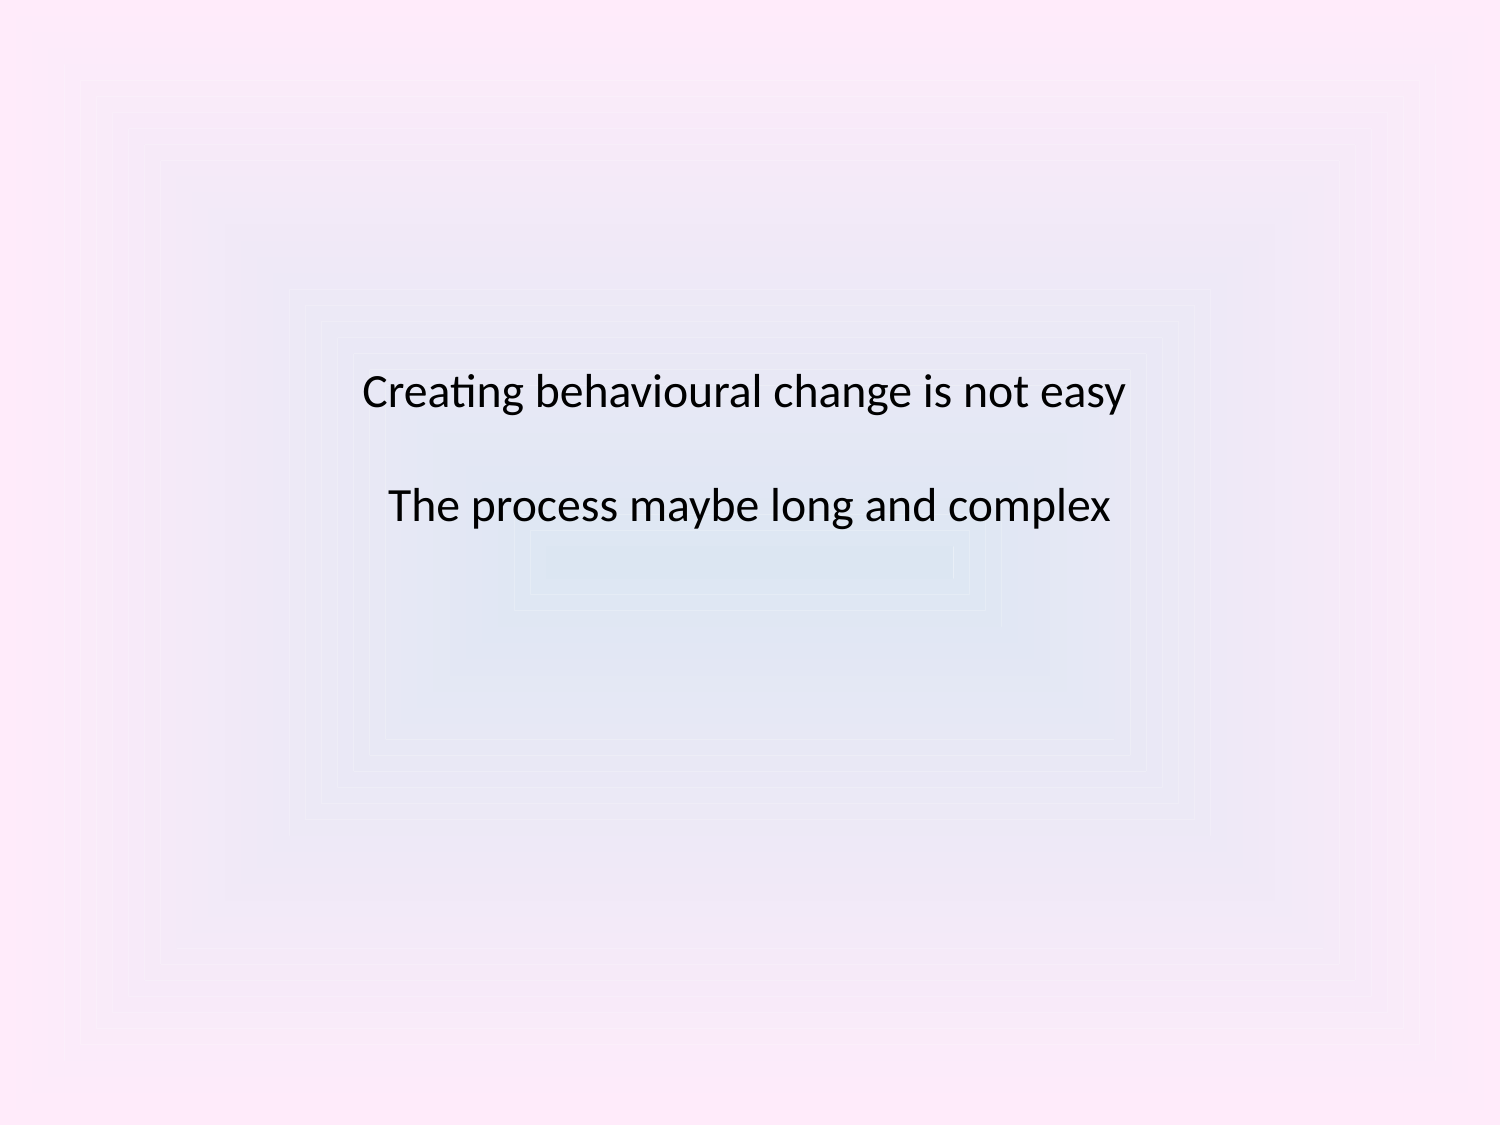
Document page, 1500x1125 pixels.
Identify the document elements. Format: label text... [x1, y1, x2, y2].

title Creating behavioural change is not easy The process maybe long and complex [75, 351, 1425, 539]
